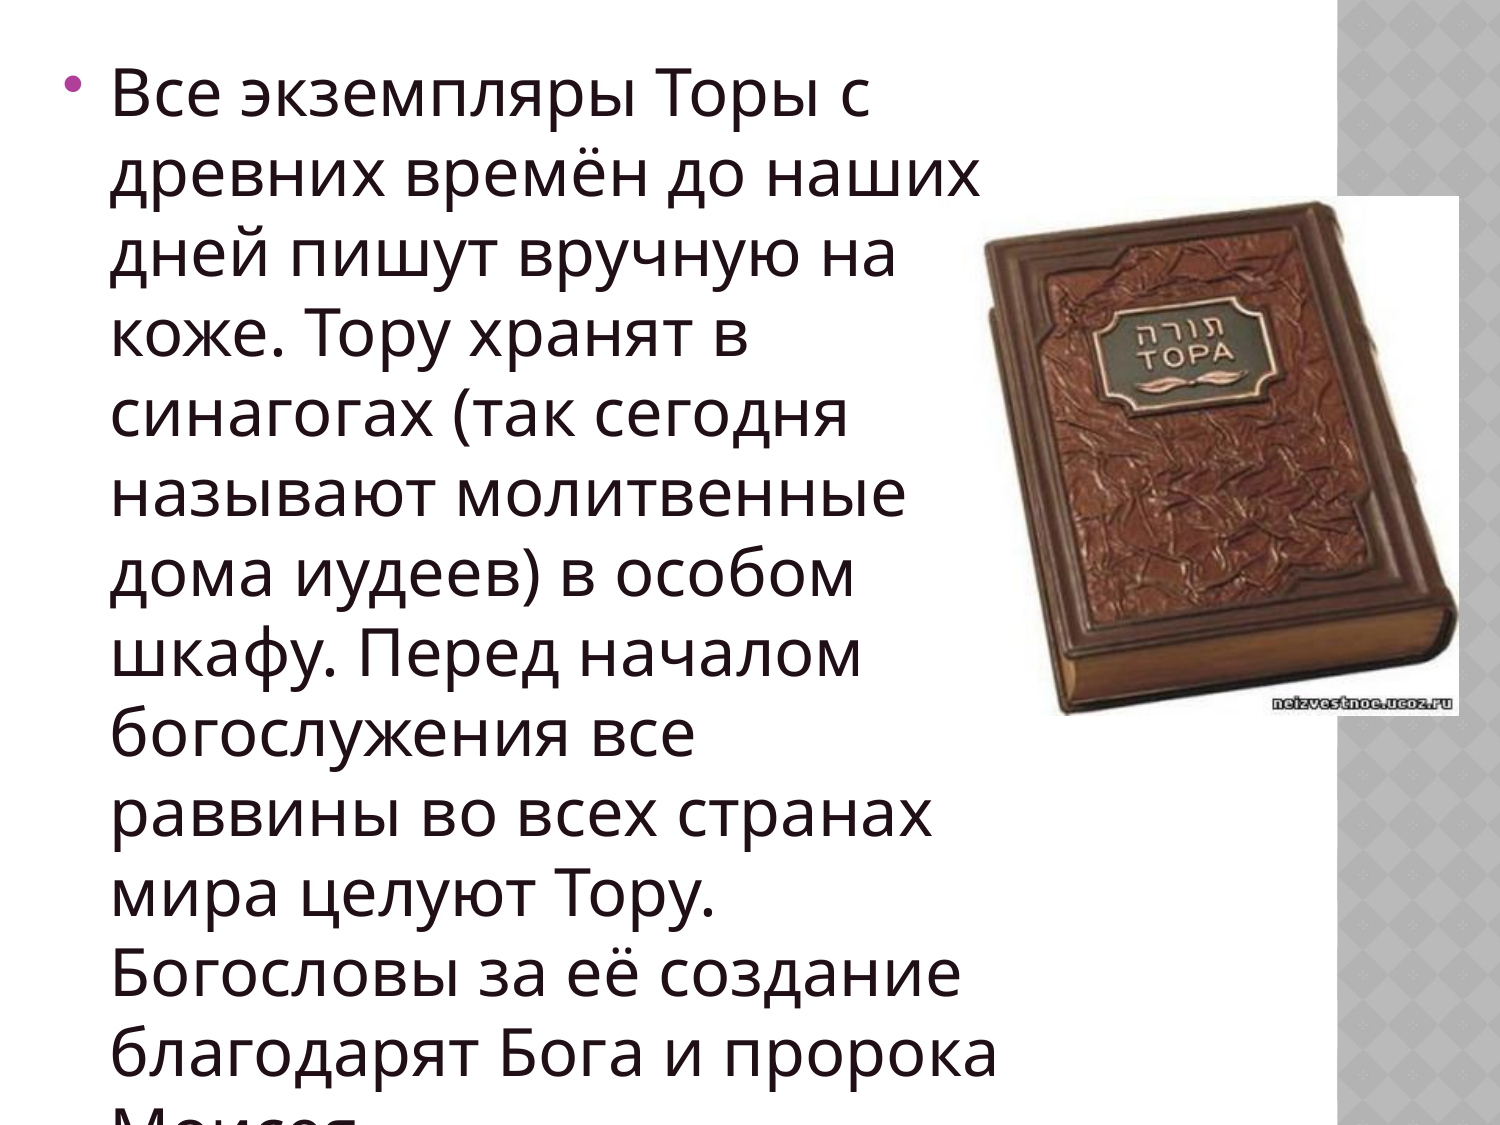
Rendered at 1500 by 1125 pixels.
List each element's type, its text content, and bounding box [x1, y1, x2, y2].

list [938, 195, 1460, 717]
list Все экземпляры Торы с древних времён до наших дней пишут вручную на коже. Тору хранят в синагогах (так сегодня называют молитвенные дома иудеев) в особом шкафу. Перед началом богослужения все раввины во всех странах мира целуют Тору. Богословы за её создание благодарят Бога и пророка Моисея. [50, 42, 1022, 1059]
